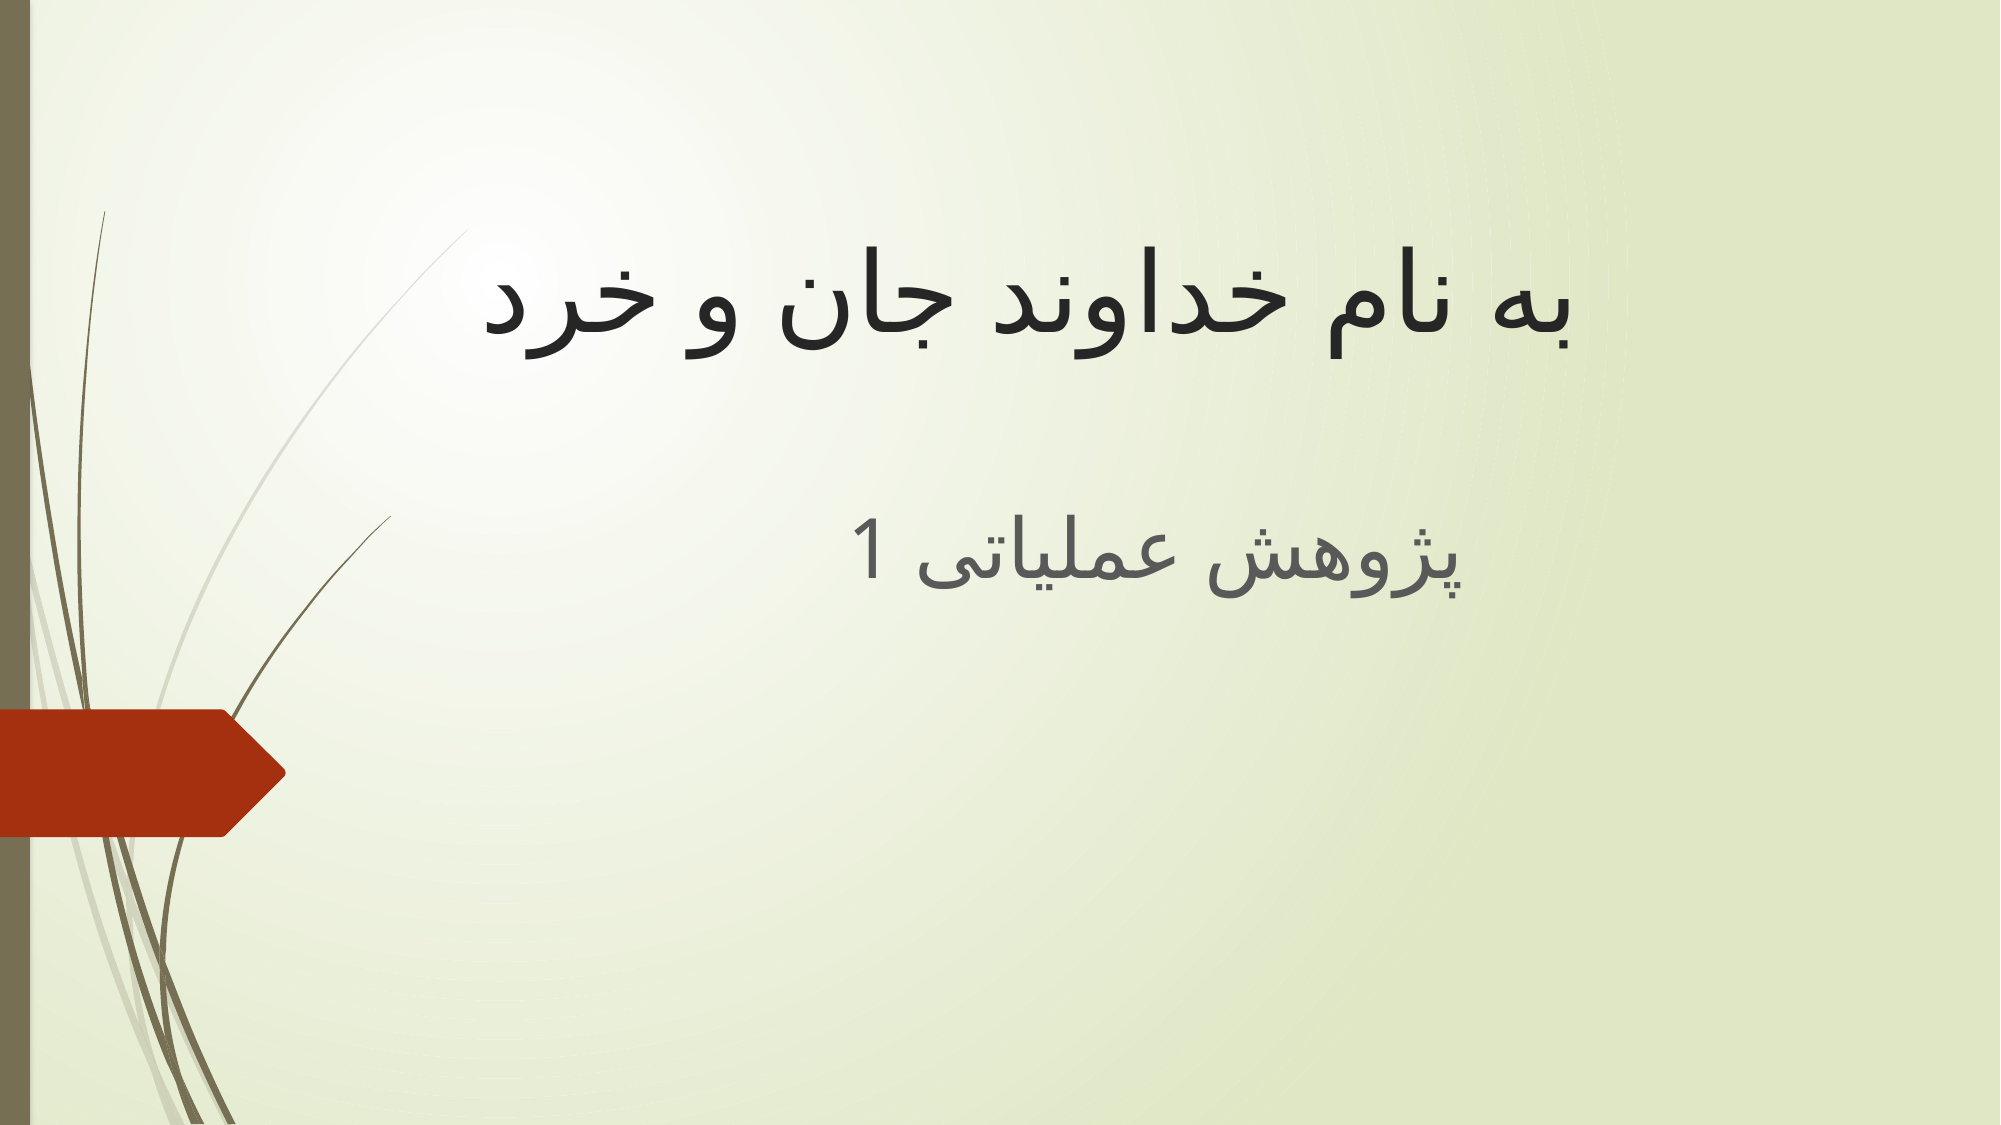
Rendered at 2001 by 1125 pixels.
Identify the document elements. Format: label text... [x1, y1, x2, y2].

subtitle پژوهش عملیاتی 1 [424, 488, 1888, 969]
title به نام خداوند جان و خرد [298, 127, 1762, 363]
